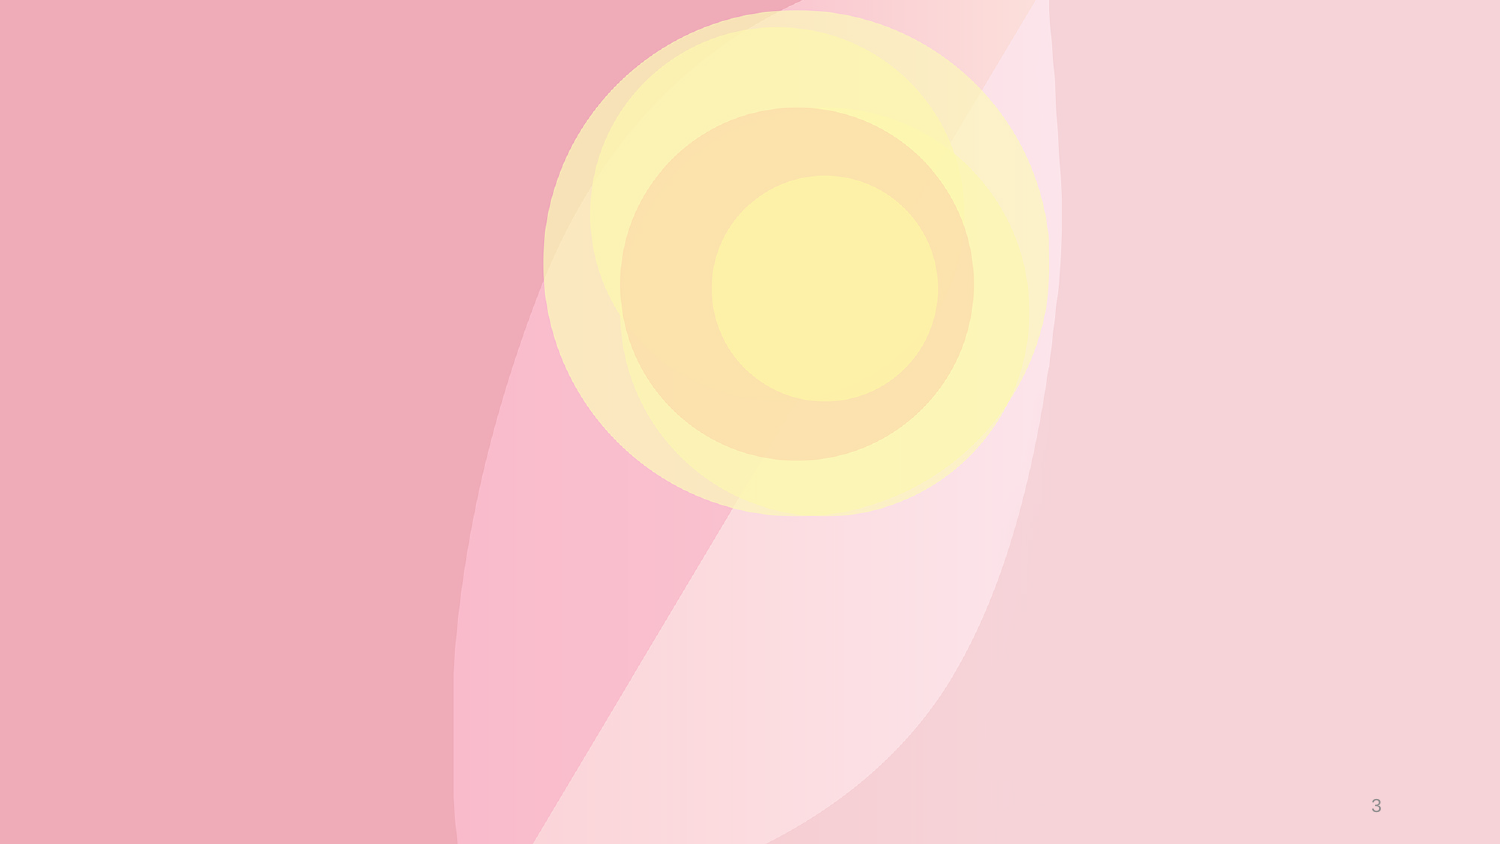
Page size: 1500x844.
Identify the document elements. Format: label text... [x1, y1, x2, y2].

slide_number 3 [1059, 782, 1397, 827]
